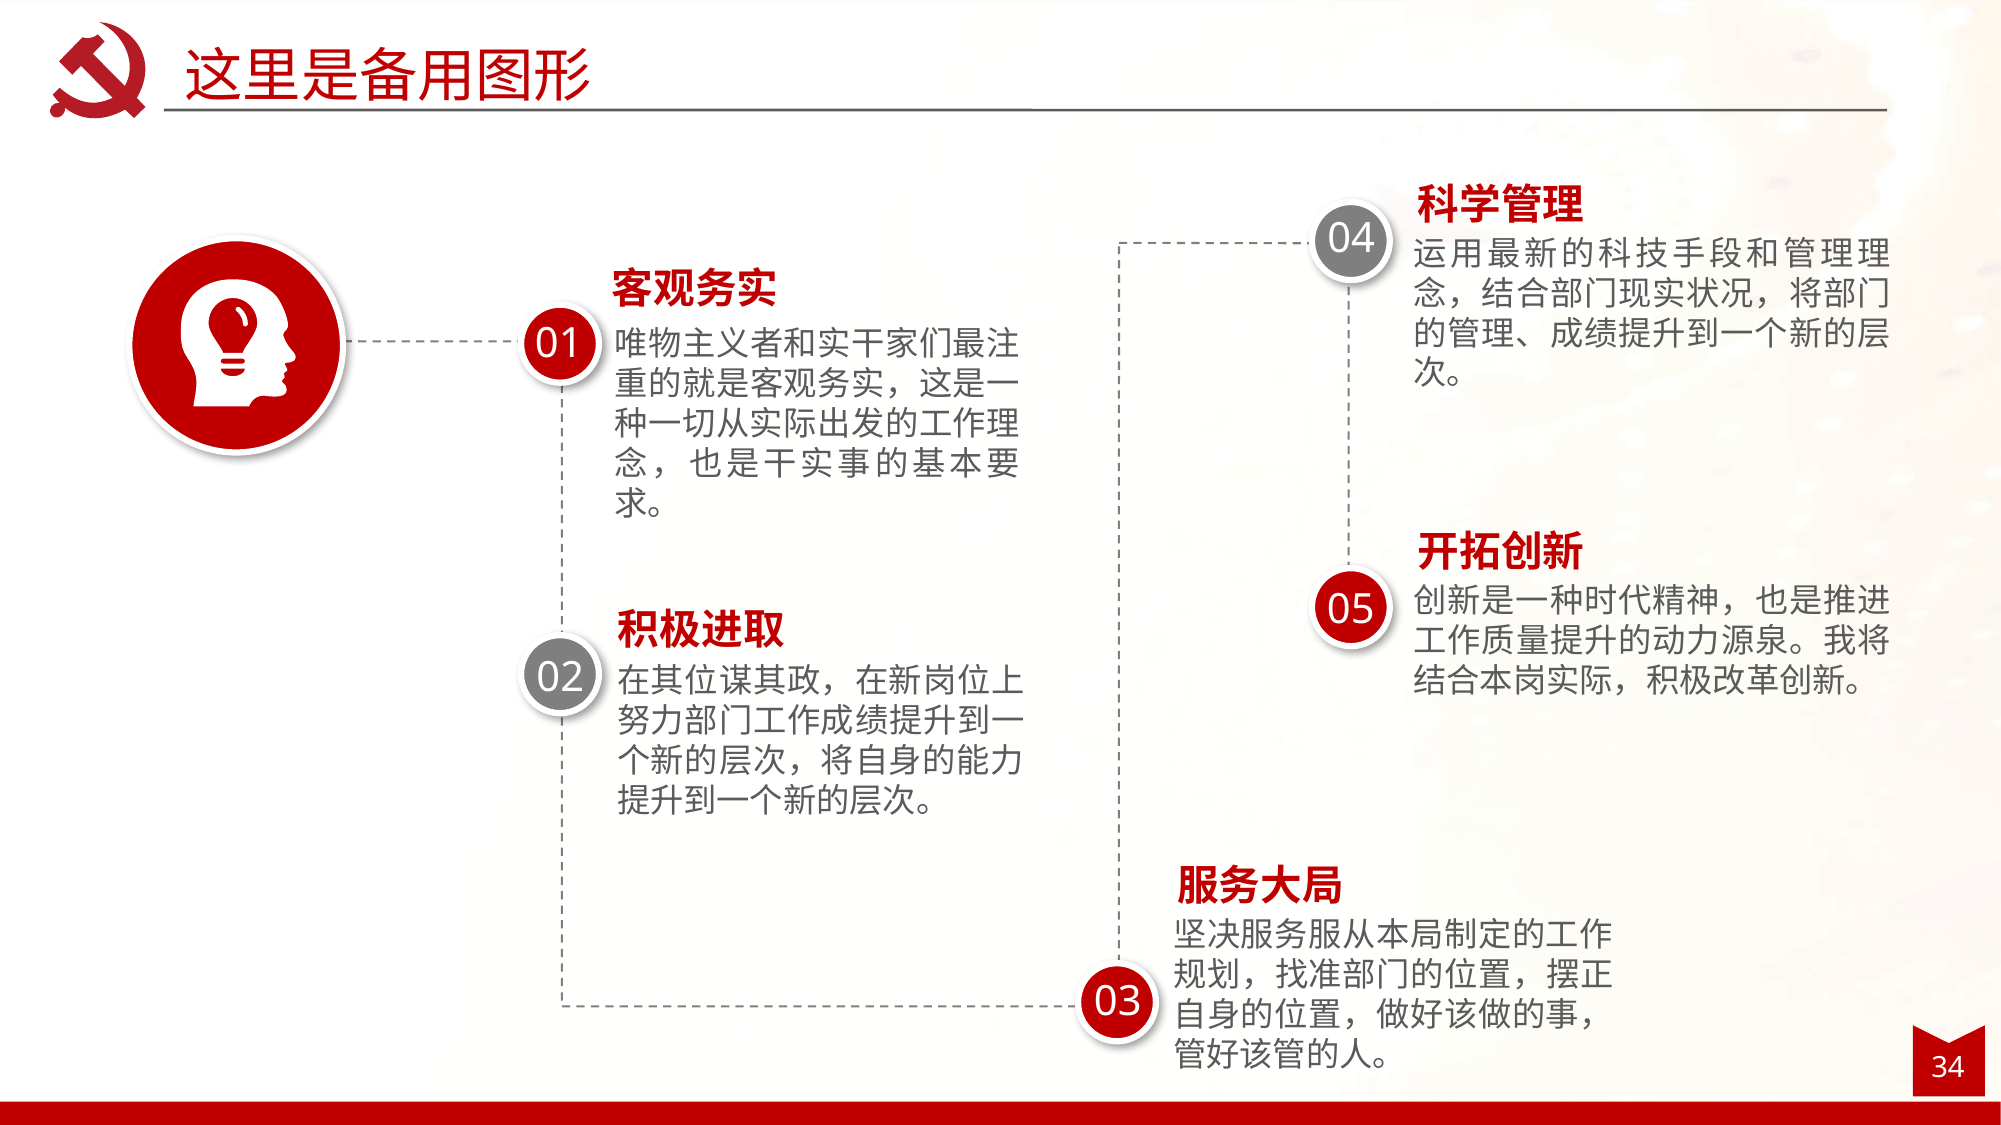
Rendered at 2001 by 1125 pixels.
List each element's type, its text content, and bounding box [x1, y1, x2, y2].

text_box [49, 22, 146, 119]
text_box 客观务实 [596, 254, 794, 314]
text_box 这里是备用图形 [169, 29, 1573, 110]
text_box 科学管理 [1402, 170, 1738, 224]
text_box 开拓创新 [1402, 517, 1738, 571]
text_box 唯物主义者和实干家们最注重的就是客观务实，这是一种一切从实际出发的工作理念，也是干实事的基本要求。 [600, 314, 1035, 530]
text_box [1311, 567, 1391, 647]
text_box 在其位谋其政，在新岗位上努力部门工作成绩提升到一个新的层次，将自身的能力提升到一个新的层次。 [602, 651, 1040, 827]
text_box 坚决服务服从本局制定的工作规划，找准部门的位置，摆正自身的位置，做好该做的事，管好该管的人。 [1158, 905, 1629, 1081]
text_box 创新是一种时代精神，也是推进工作质量提升的动力源泉。我将结合本岗实际，积极改革创新。 [1398, 571, 1906, 707]
text_box 这里是备用图形 [169, 111, 1573, 116]
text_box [520, 304, 600, 383]
text_box 运用最新的科技手段和管理理念，结合部门现实状况，将部门的管理、成绩提升到一个新的层次。 [1398, 224, 1906, 399]
picture [0, 0, 2001, 1101]
text_box 积极进取 [603, 595, 800, 651]
text_box 服务大局 [1162, 851, 1477, 905]
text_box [520, 634, 600, 714]
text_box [1077, 962, 1157, 1042]
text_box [1311, 201, 1391, 281]
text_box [129, 237, 344, 453]
